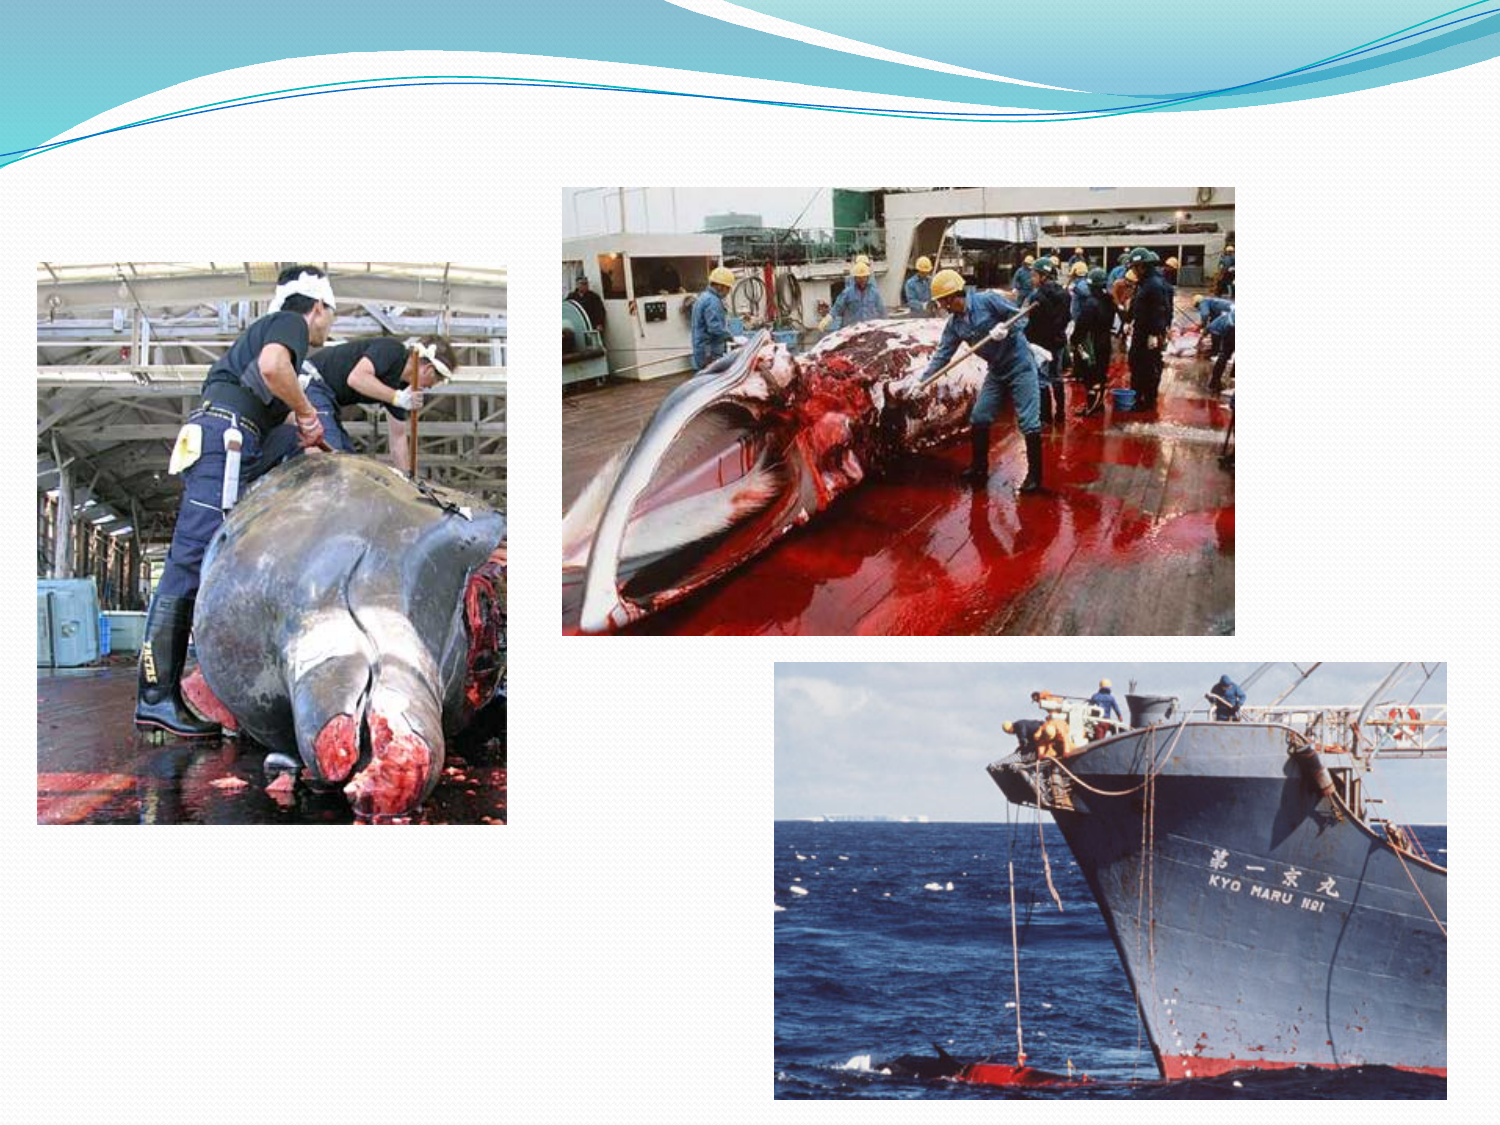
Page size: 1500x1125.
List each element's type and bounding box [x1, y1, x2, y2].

picture [37, 262, 507, 826]
picture [562, 187, 1235, 637]
picture [774, 662, 1448, 1101]
